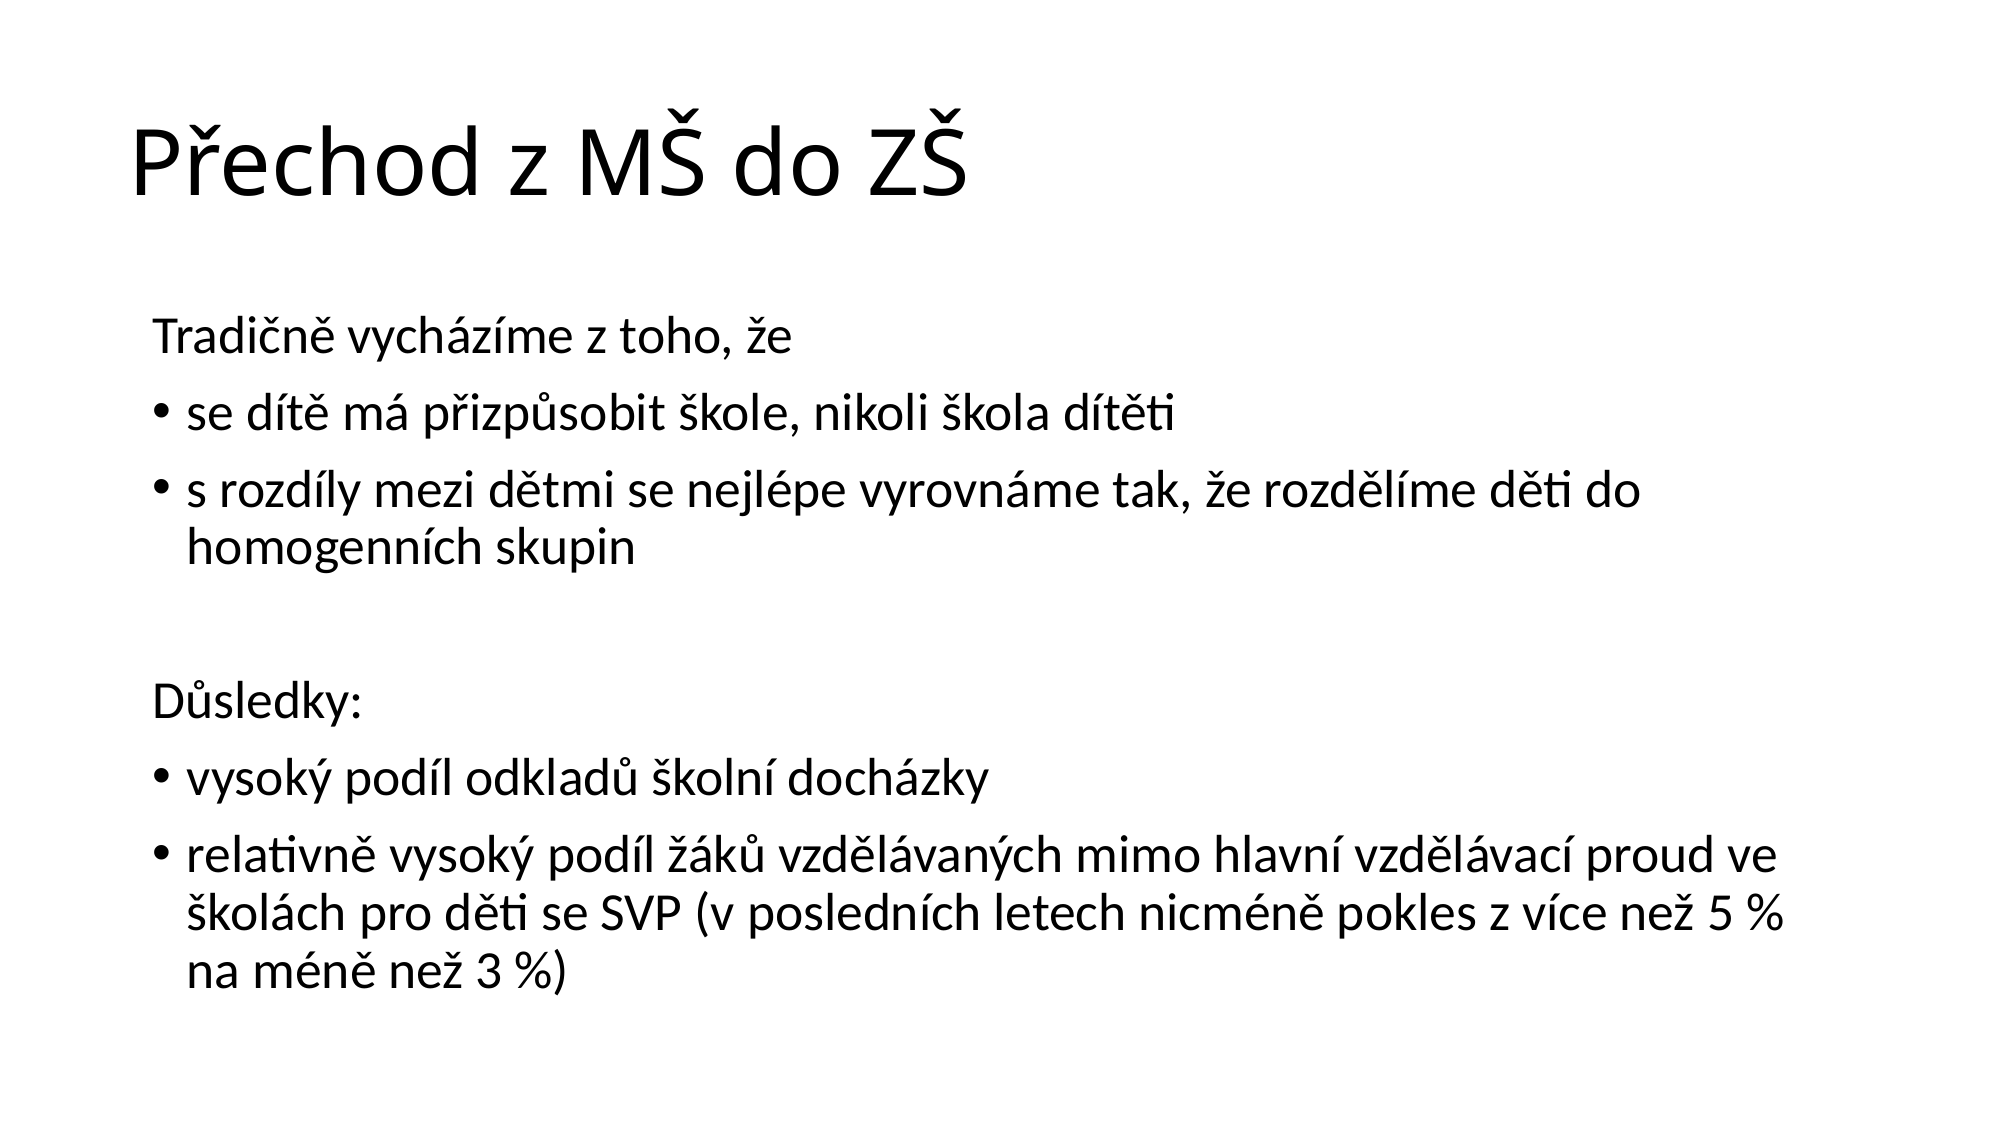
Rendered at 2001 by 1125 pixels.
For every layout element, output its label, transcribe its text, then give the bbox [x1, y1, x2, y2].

title Přechod z MŠ do ZŠ [113, 57, 1909, 275]
list Tradičně vycházíme z toho, že se dítě má přizpůsobit škole, nikoli škola dítěti s rozdíly mezi dětmi se nejlépe vyrovnáme tak, že rozdělíme děti do homogenních skupin Důsledky: vysoký podíl odkladů školní docházky relativně vysoký podíl žáků vzdělávaných mimo hlavní vzdělávací proud ve školách pro děti se SVP (v posledních letech nicméně pokles z více než 5 % na méně než 3 %) [137, 299, 1863, 1014]
